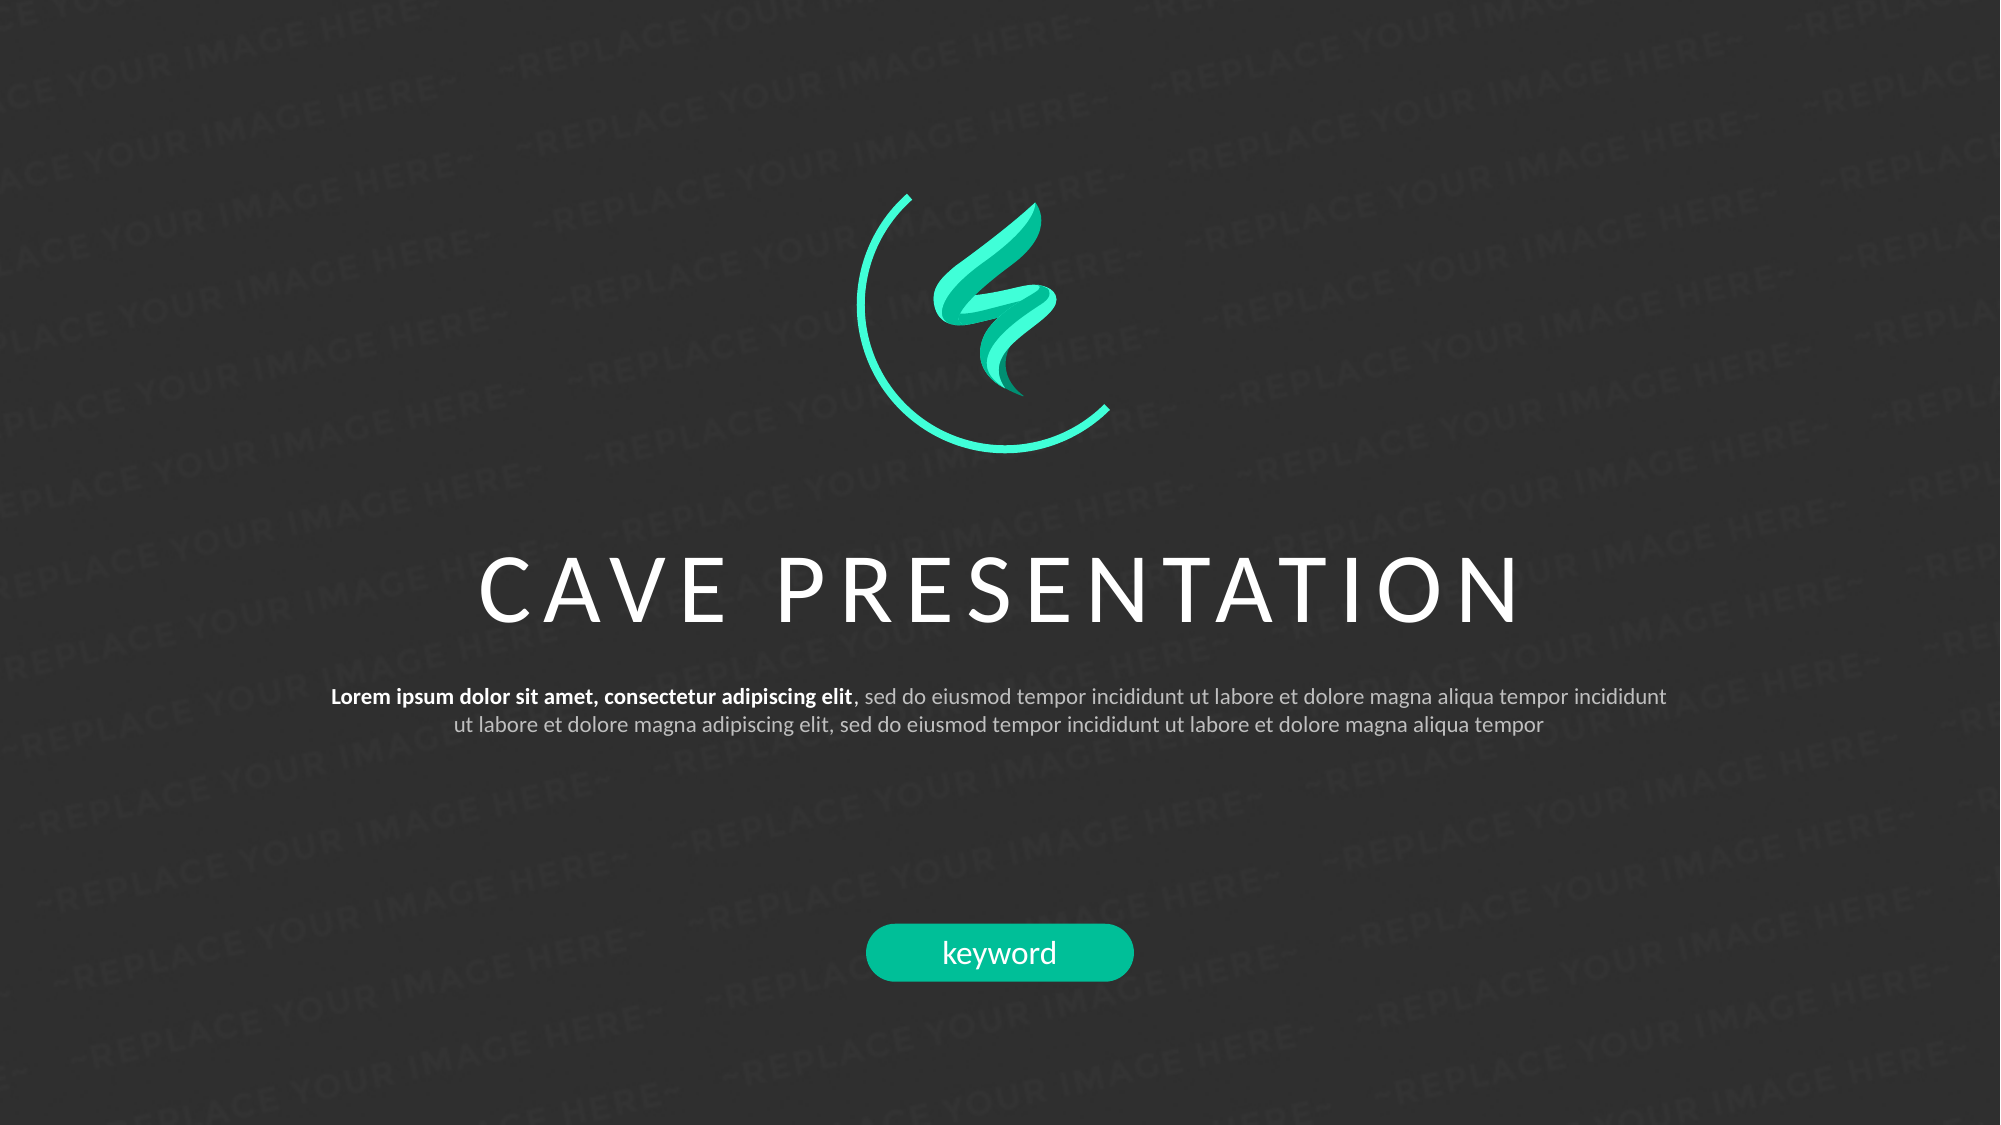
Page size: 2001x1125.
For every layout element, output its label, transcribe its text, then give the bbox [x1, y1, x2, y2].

text_box keyword [927, 923, 1073, 979]
text_box Lorem ipsum dolor sit amet, consectetur adipiscing elit, sed do eiusmod tempor incididunt ut labore et dolore magna aliqua tempor incididunt ut labore et dolore magna adipiscing elit, sed do eiusmod tempor incididunt ut labore et dolore magna aliqua tempor [309, 674, 1691, 745]
text_box [865, 922, 1136, 983]
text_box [856, 156, 1154, 454]
text_box CAVE PRESENTATION [463, 514, 1537, 650]
text_box [0, 0, 2000, 1125]
